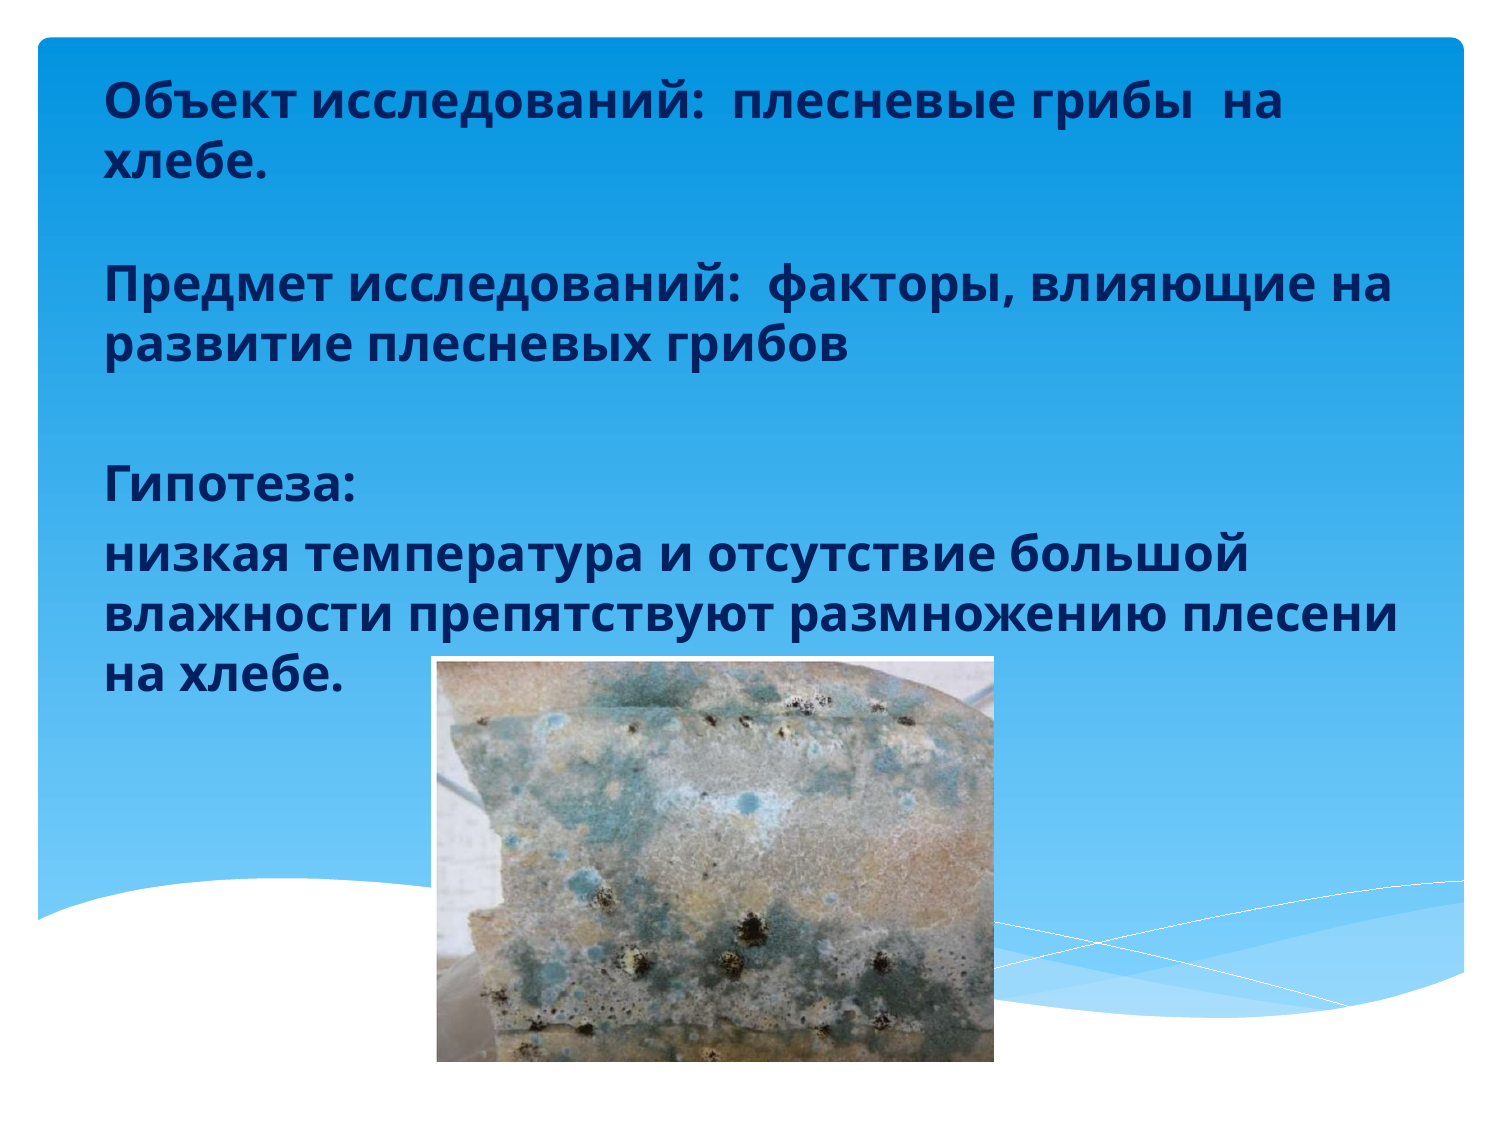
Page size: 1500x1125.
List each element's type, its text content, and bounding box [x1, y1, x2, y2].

picture [430, 656, 994, 1063]
title Объект исследований: плесневые грибы на хлебе. [88, 54, 1388, 197]
subtitle Предмет исследований: факторы, влияющие на развитие плесневых грибов Гипотеза: низкая температура и отсутствие большой влажности препятствуют размножению плесени на хлебе. [88, 243, 1447, 1071]
